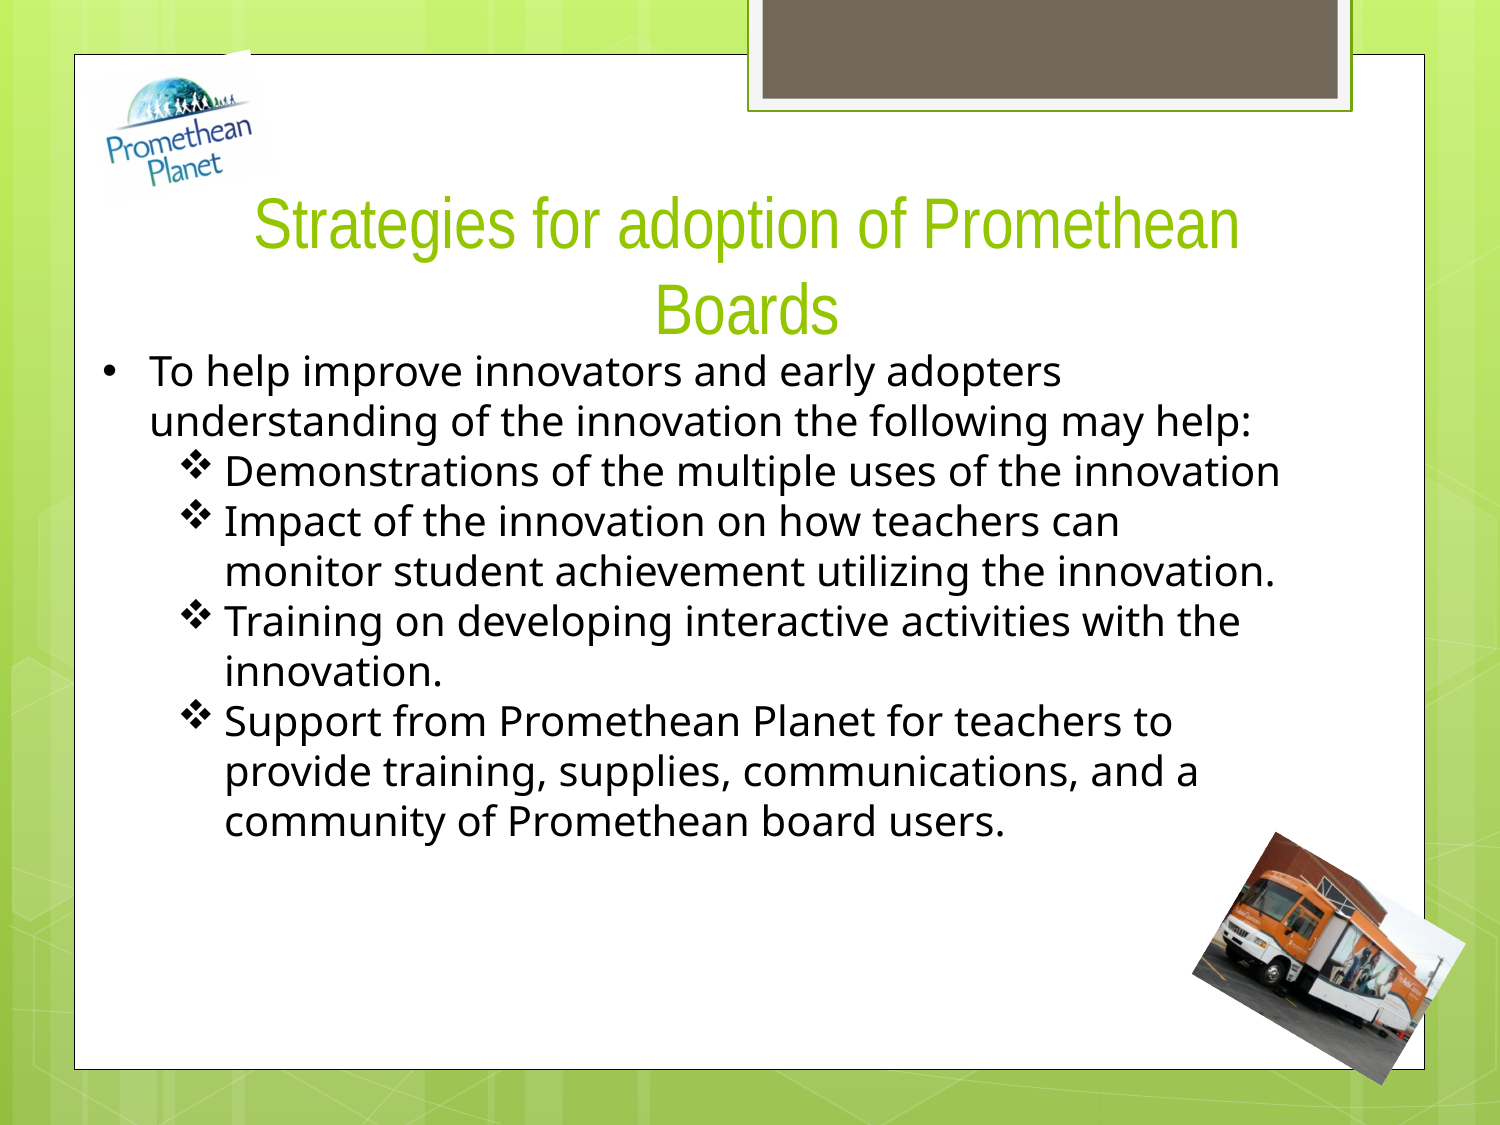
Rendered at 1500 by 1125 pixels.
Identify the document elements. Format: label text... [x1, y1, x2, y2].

picture [86, 50, 274, 204]
title Strategies for adoption of Promethean Boards [171, 168, 1324, 357]
text_box To help improve innovators and early adopters understanding of the innovation the following may help: Demonstrations of the multiple uses of the innovation Impact of the innovation on how teachers can monitor student achievement utilizing the innovation. Training on developing interactive activities with the innovation. Support from Promethean Planet for teachers to provide training, supplies, communications, and a community of Promethean board users. [87, 337, 1300, 853]
picture [1192, 833, 1465, 1085]
